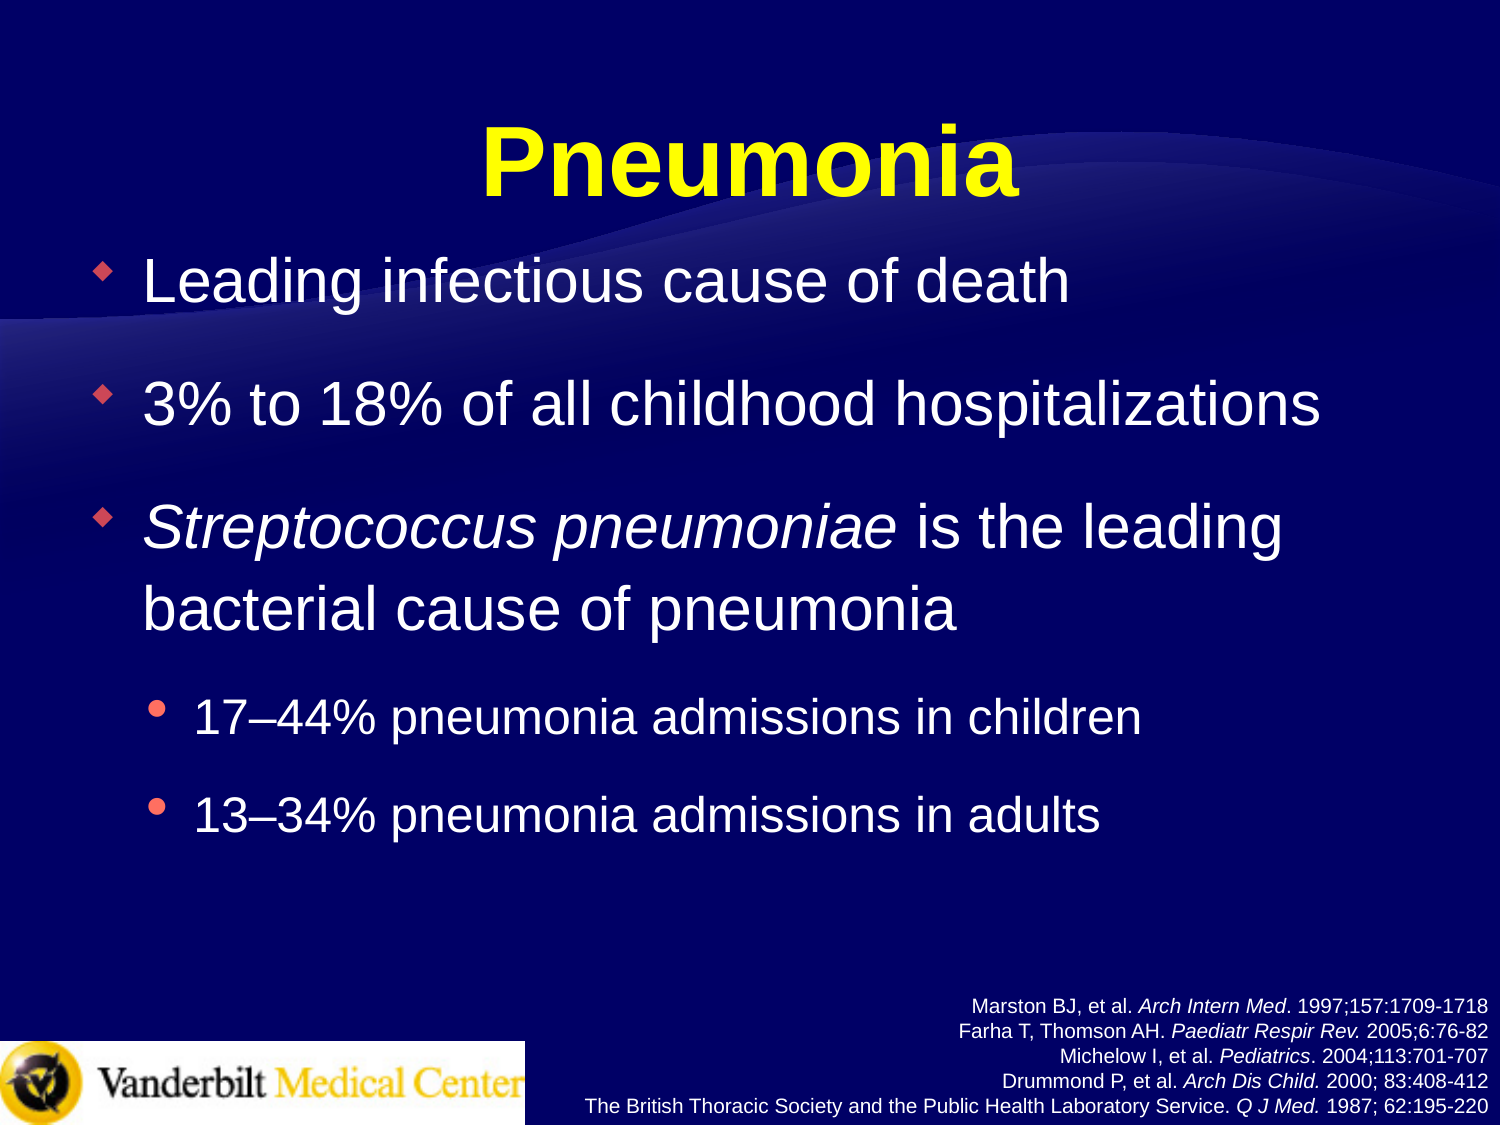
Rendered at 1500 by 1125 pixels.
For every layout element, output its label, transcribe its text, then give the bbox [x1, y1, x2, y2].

picture [0, 1041, 412, 1125]
list Leading infectious cause of death 3% to 18% of all childhood hospitalizations Streptococcus pneumoniae is the leading bacterial cause of pneumonia 17–44% pneumonia admissions in children 13–34% pneumonia admissions in adults [74, 224, 1426, 1033]
title Pneumonia [75, 87, 1425, 224]
text_box Marston BJ, et al. Arch Intern Med. 1997;157:1709-1718 Farha T, Thomson AH. Paediatr Respir Rev. 2005;6:76-82 Michelow I, et al. Pediatrics. 2004;113:701-707 Drummond P, et al. Arch Dis Child. 2000; 83:408-412 The British Thoracic Society and the Public Health Laboratory Service. Q J Med. 1987; 62:195-220 [412, 984, 1489, 1125]
